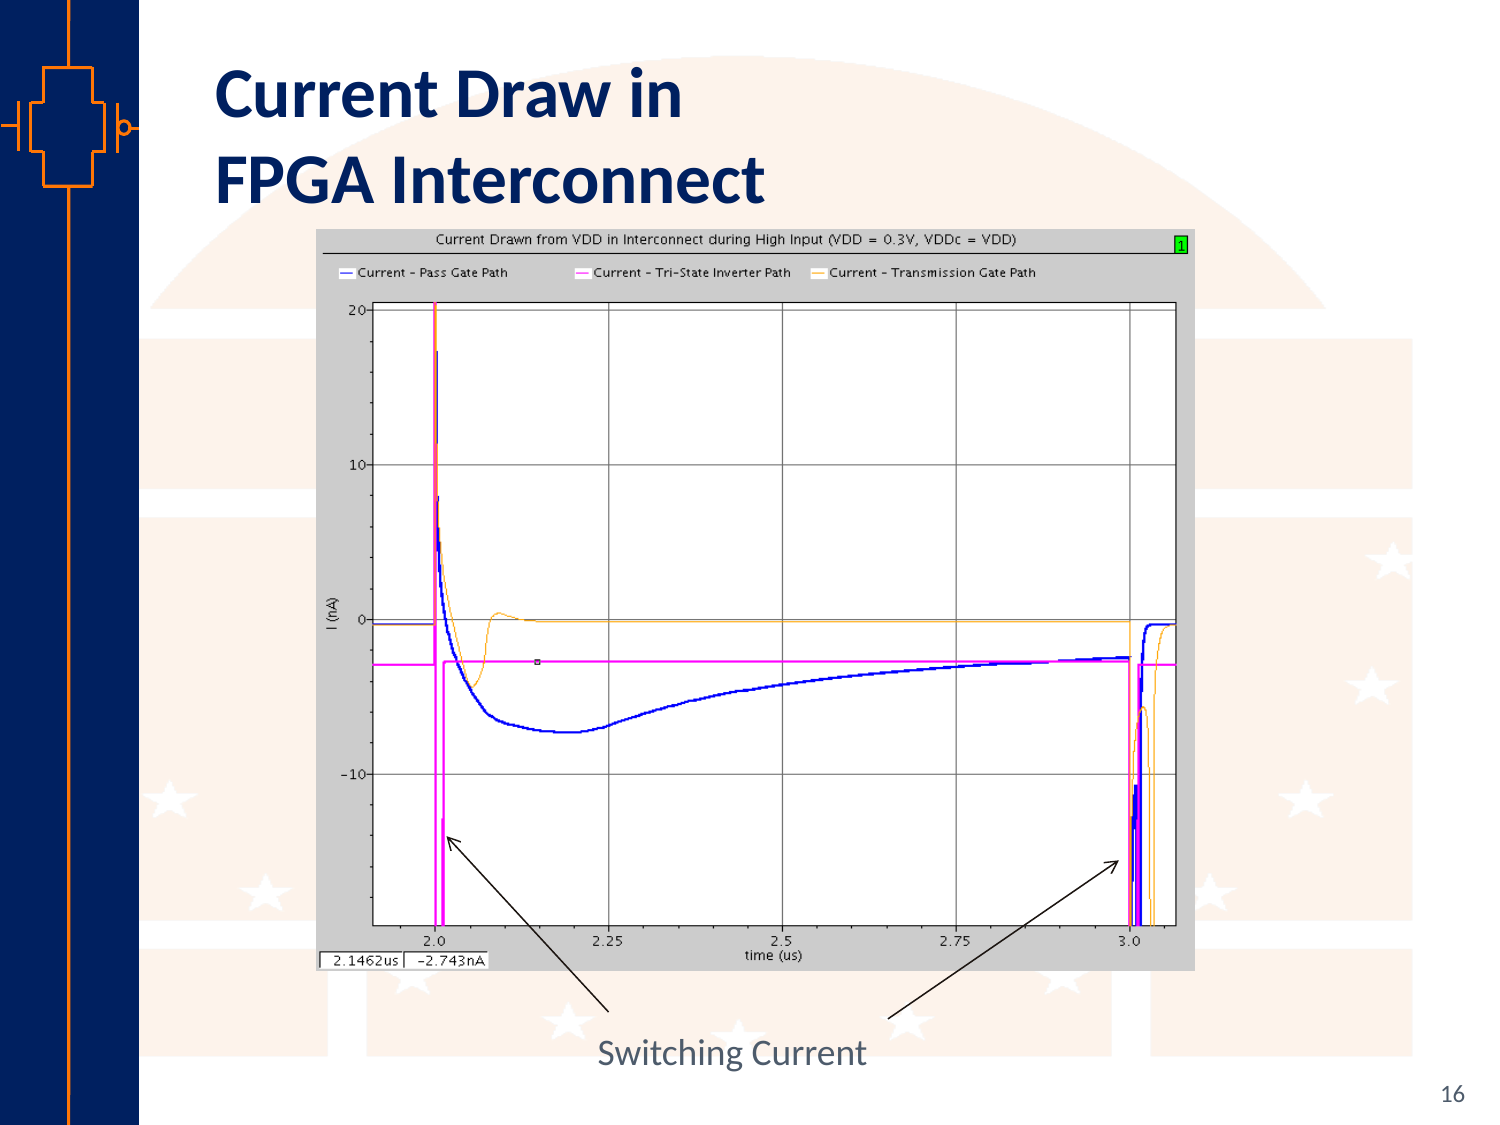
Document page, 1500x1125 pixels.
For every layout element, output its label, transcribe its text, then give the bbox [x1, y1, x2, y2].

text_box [887, 860, 1120, 1020]
slide_number 16 [1425, 1062, 1488, 1123]
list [315, 229, 1196, 971]
title Current Draw in FPGA Interconnect [200, 37, 1388, 225]
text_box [446, 835, 609, 1013]
text_box Switching Current [582, 1020, 883, 1081]
